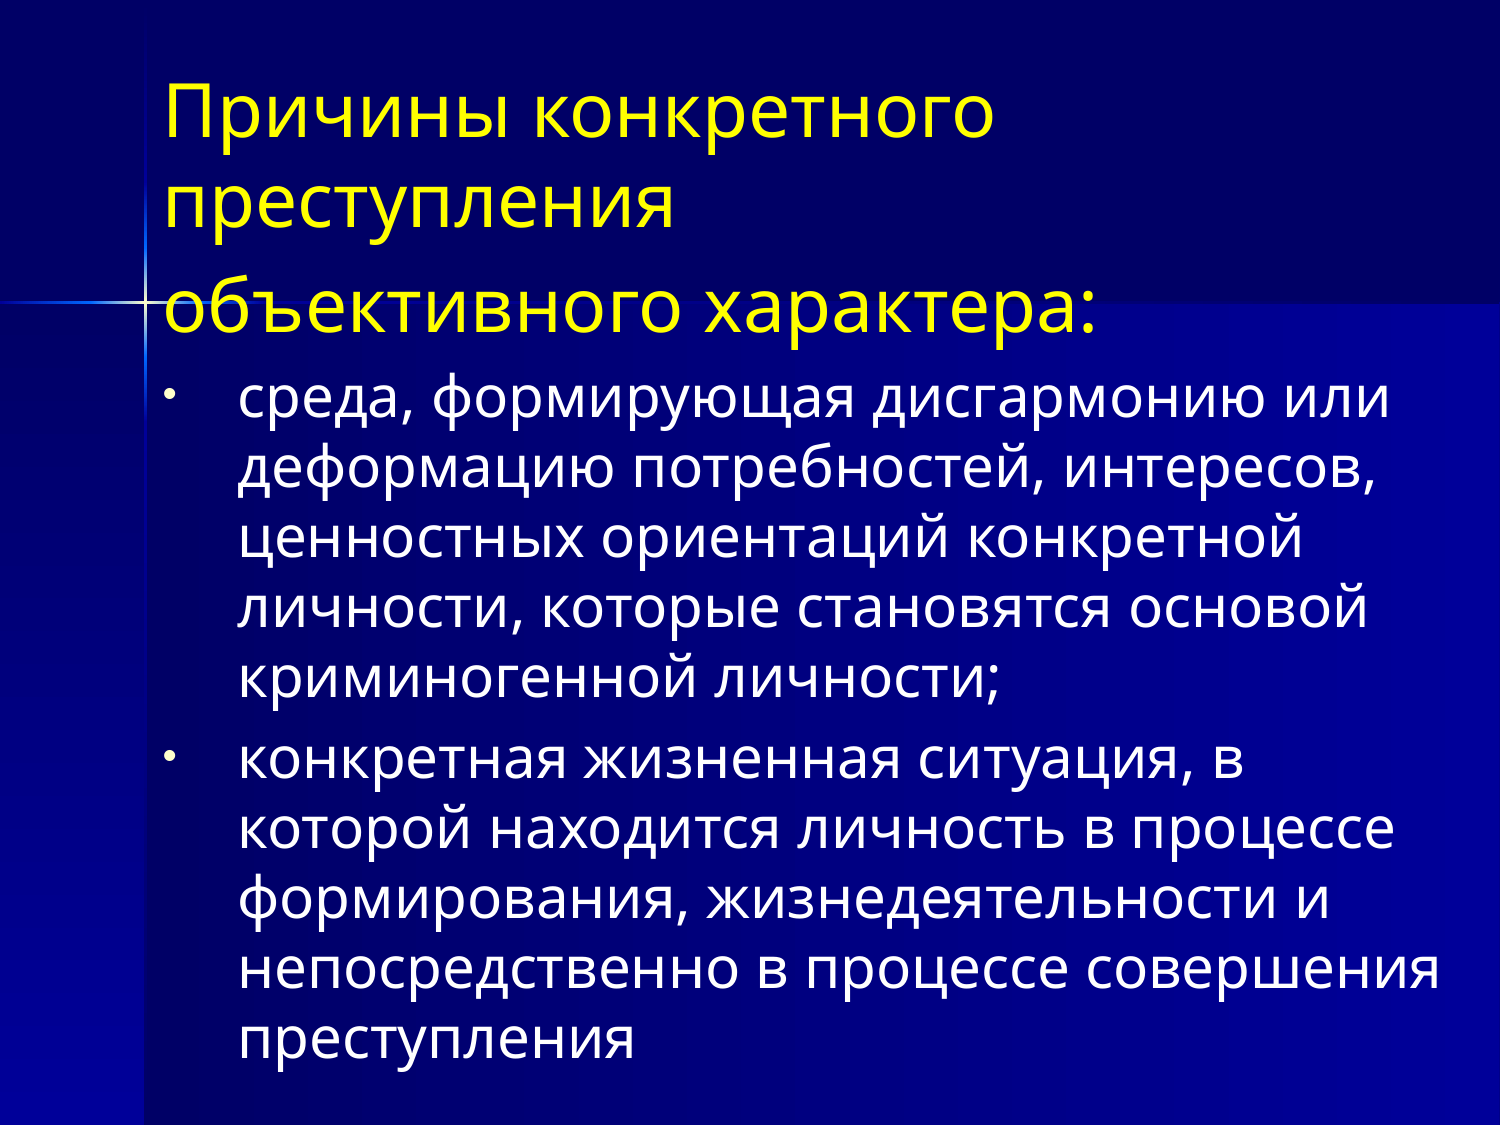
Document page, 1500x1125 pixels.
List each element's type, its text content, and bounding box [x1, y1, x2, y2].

subtitle Причины конкретного преступления объективного характера: среда, формирующая дисгармонию или деформацию потребностей, интересов, ценностных ориентаций конкретной личности, которые становятся основой криминогенной личности; конкретная жизненная ситуация, в которой находится личность в процессе формирования, жизнедеятельности и непосредственно в процессе совершения преступления [147, 54, 1500, 1125]
